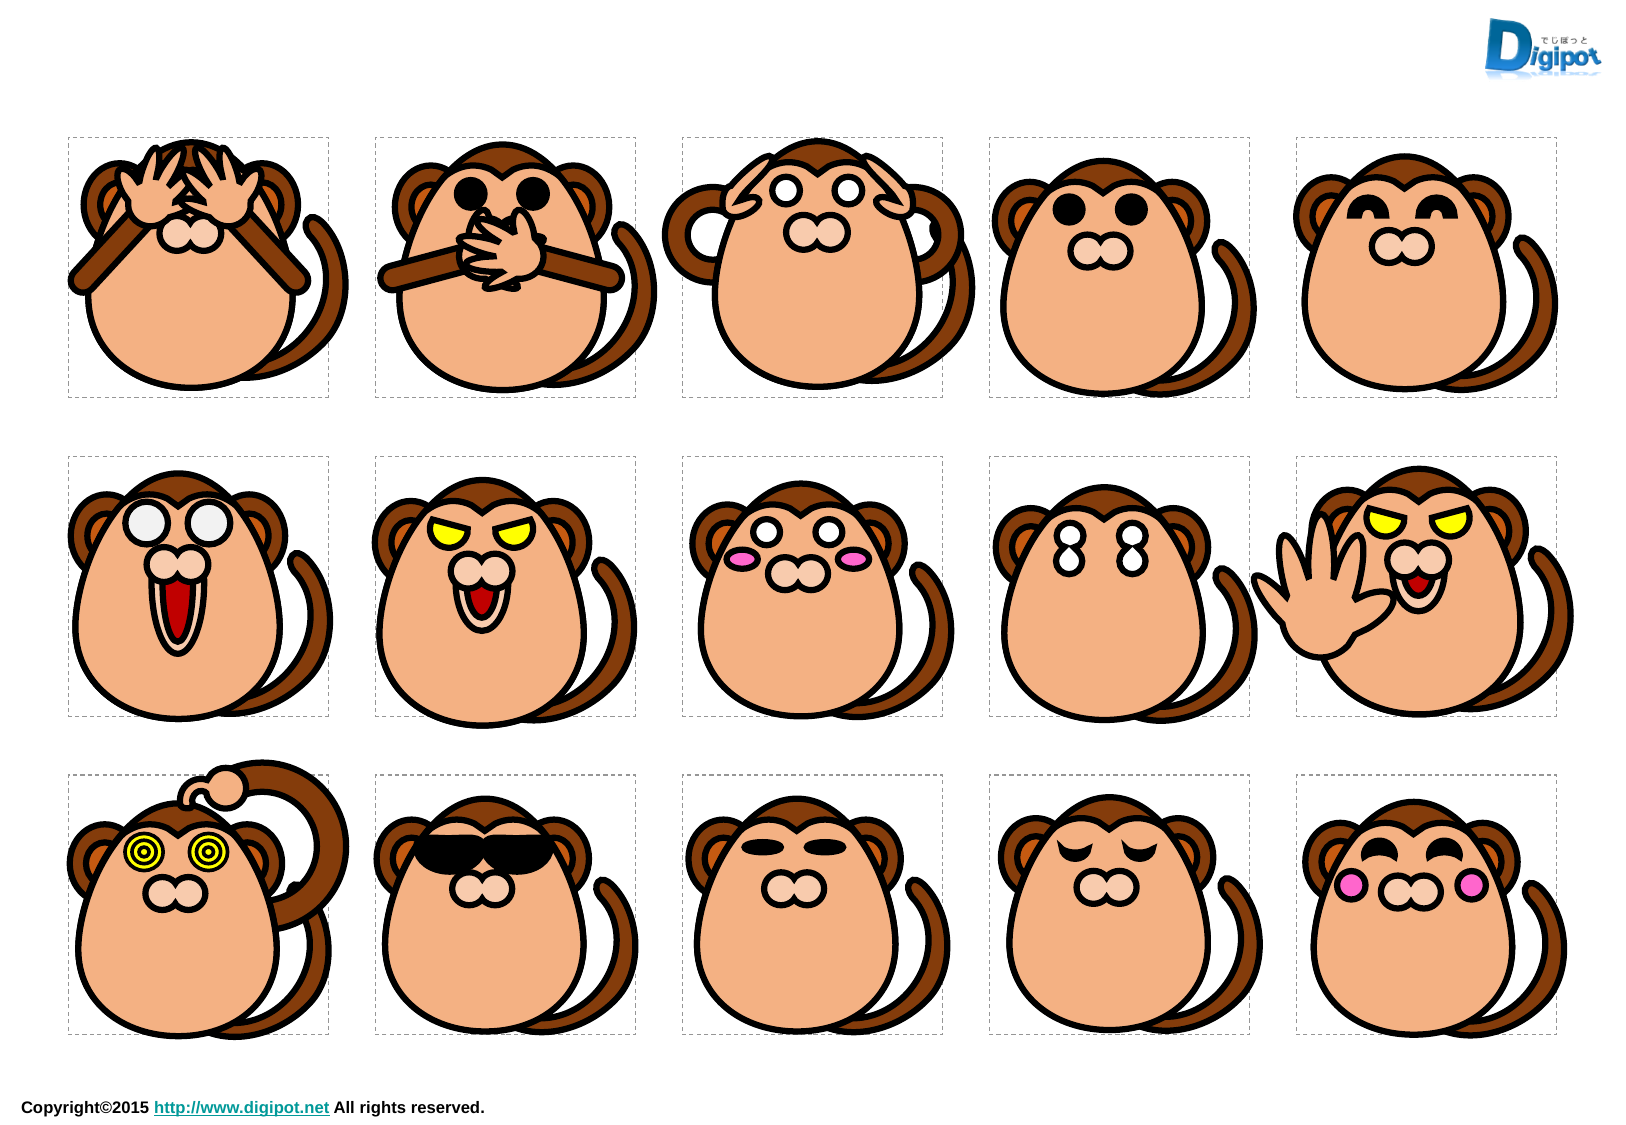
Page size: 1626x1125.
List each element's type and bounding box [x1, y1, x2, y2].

text_box [664, 140, 962, 410]
text_box [688, 798, 938, 1060]
text_box [1000, 796, 1251, 1059]
text_box [1253, 468, 1560, 739]
text_box [995, 486, 1246, 749]
text_box [1295, 156, 1546, 418]
text_box [1305, 801, 1555, 1063]
text_box [692, 483, 942, 745]
picture [1485, 18, 1602, 82]
text_box [70, 473, 320, 744]
text_box [376, 798, 627, 1060]
text_box [374, 479, 624, 750]
text_box [83, 141, 335, 407]
text_box [994, 160, 1245, 422]
text_box [69, 762, 347, 1065]
text_box [378, 144, 644, 415]
